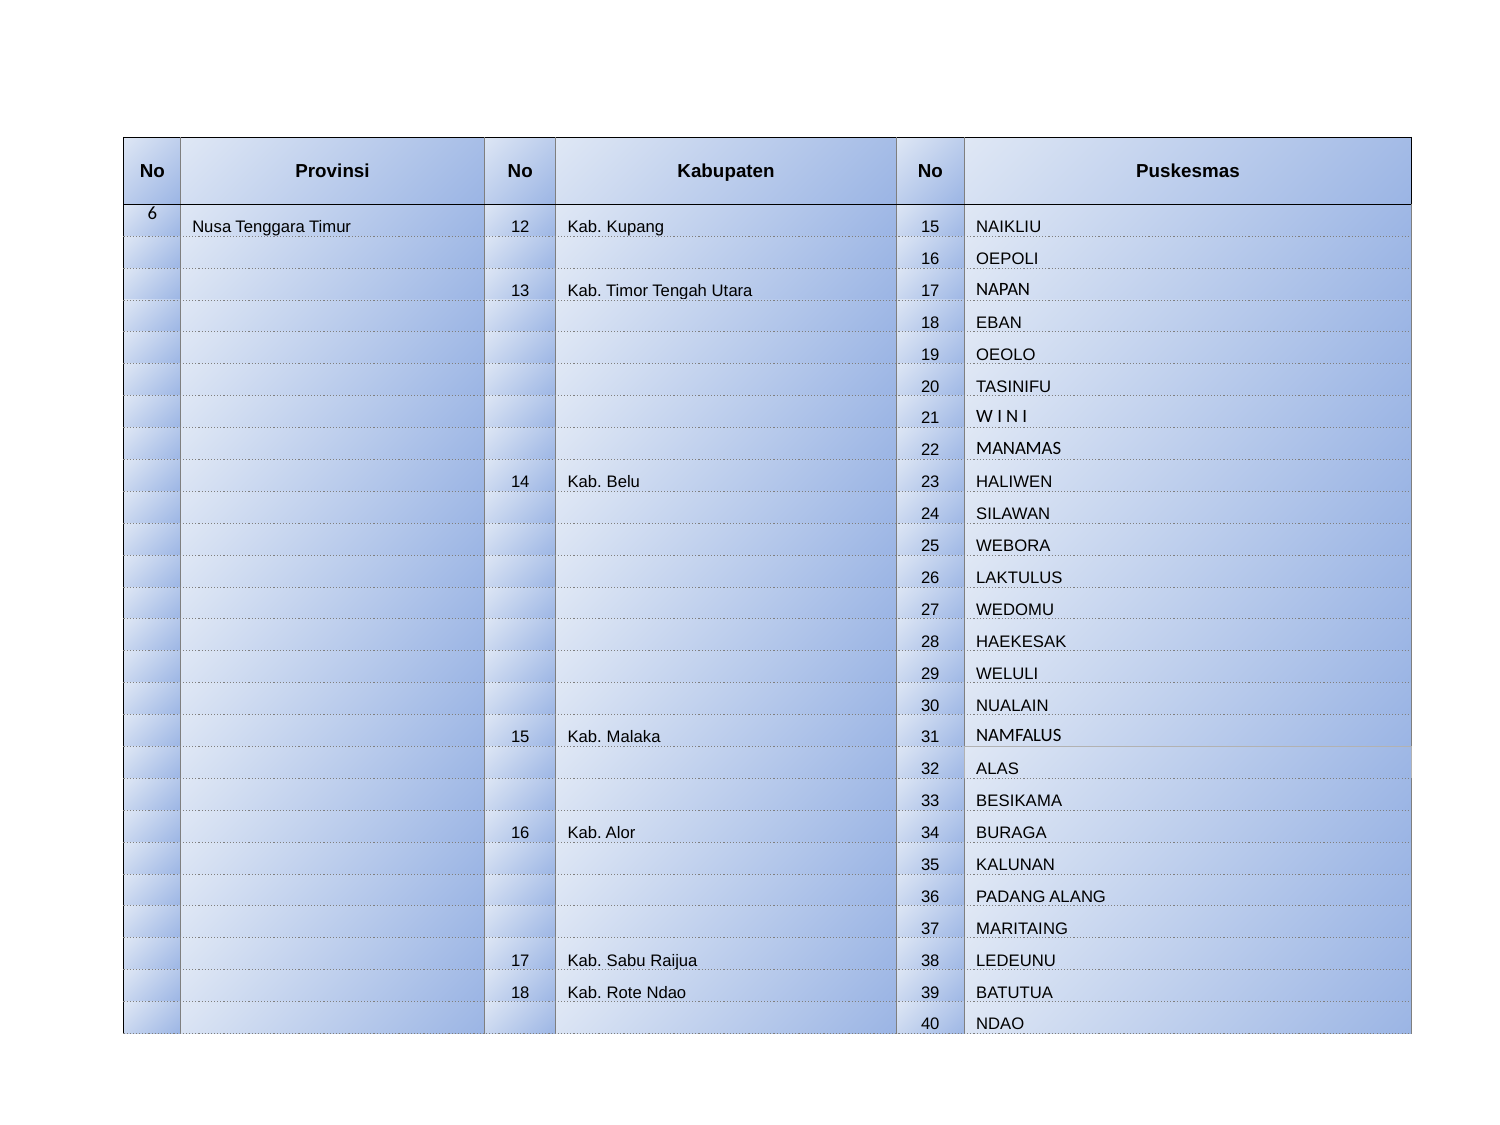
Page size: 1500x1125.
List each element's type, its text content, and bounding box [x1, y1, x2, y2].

table_cell [556, 874, 896, 906]
table_cell [181, 300, 484, 332]
table_cell 19 [897, 332, 964, 364]
table_cell [485, 874, 555, 906]
table_cell [124, 428, 180, 459]
table_cell [124, 300, 180, 332]
table_cell [181, 651, 484, 683]
table_cell [485, 236, 555, 268]
table_cell 29 [897, 651, 964, 683]
table_cell [485, 651, 555, 683]
table_header No [897, 138, 964, 204]
table_cell 38 [897, 938, 964, 970]
table_cell PADANG ALANG [965, 874, 1411, 906]
table_cell [181, 938, 484, 970]
table_cell NAIKLIU [965, 205, 1411, 236]
table_cell NUALAIN [965, 683, 1411, 715]
table_cell OEPOLI [965, 236, 1411, 268]
table_cell 36 [897, 874, 964, 906]
table_cell [181, 746, 484, 778]
table_cell [181, 396, 484, 428]
table_cell [485, 778, 555, 810]
table_cell [124, 970, 180, 1002]
table_cell BURAGA [965, 810, 1411, 842]
table_header Provinsi [181, 138, 484, 204]
table_cell [556, 1002, 896, 1033]
table_cell [485, 300, 555, 332]
table_cell Kab. Belu [556, 459, 896, 491]
table_cell [124, 906, 180, 938]
table_cell [124, 523, 180, 555]
table_cell LEDEUNU [965, 938, 1411, 970]
table_cell [124, 938, 180, 970]
table_cell [124, 587, 180, 619]
table_cell [485, 1002, 555, 1033]
table_cell [485, 619, 555, 651]
table_cell 22 [897, 428, 964, 459]
table_cell 24 [897, 491, 964, 523]
table_cell [485, 364, 555, 396]
table_cell [556, 491, 896, 523]
table_cell BATUTUA [965, 970, 1411, 1002]
table_cell [181, 715, 484, 746]
table_cell 32 [897, 746, 964, 778]
table_cell [556, 683, 896, 715]
table_cell NAPAN [965, 268, 1411, 300]
table_cell LAKTULUS [965, 555, 1411, 587]
table_cell [181, 332, 484, 364]
table_cell 31 [897, 715, 964, 746]
table_cell [124, 619, 180, 651]
table_cell [181, 555, 484, 587]
table_cell [124, 651, 180, 683]
table_cell 16 [897, 236, 964, 268]
table_cell [181, 842, 484, 874]
table_header No [124, 138, 180, 204]
table_cell [124, 459, 180, 491]
table_cell [181, 459, 484, 491]
table_cell 13 [485, 268, 555, 300]
table_cell SILAWAN [965, 491, 1411, 523]
table_cell [181, 364, 484, 396]
table_cell [124, 268, 180, 300]
table_cell Kab. Kupang [556, 205, 896, 236]
table_cell Nusa Tenggara Timur [181, 205, 484, 236]
table_cell [181, 428, 484, 459]
table_cell [124, 236, 180, 268]
table_header Kabupaten [556, 138, 896, 204]
table_cell ALAS [965, 747, 1411, 778]
table_cell [556, 428, 896, 459]
table_cell [124, 715, 180, 746]
table_cell [485, 587, 555, 619]
table_cell KALUNAN [965, 842, 1411, 874]
table_cell [556, 523, 896, 555]
table_cell 14 [485, 459, 555, 491]
table_cell [485, 683, 555, 715]
table_cell [556, 746, 896, 778]
table_cell [124, 683, 180, 715]
table_cell [556, 587, 896, 619]
table_cell [124, 874, 180, 906]
table_cell MANAMAS [965, 428, 1411, 459]
table_cell EBAN [965, 300, 1411, 332]
table_cell MARITAING [965, 906, 1411, 938]
table_cell 15 [897, 205, 964, 236]
table_cell [485, 746, 555, 778]
table_cell [181, 778, 484, 810]
table_cell [181, 619, 484, 651]
table_cell [124, 1002, 180, 1033]
table_cell [181, 906, 484, 938]
table_cell [556, 778, 896, 810]
table_cell [181, 236, 484, 268]
table_cell 21 [897, 396, 964, 428]
table_cell [124, 555, 180, 587]
table_cell WEDOMU [965, 587, 1411, 619]
table_cell [181, 970, 484, 1002]
table_cell [124, 491, 180, 523]
table_cell 23 [897, 459, 964, 491]
table_cell [485, 396, 555, 428]
table_cell [181, 523, 484, 555]
table_cell [556, 842, 896, 874]
table_cell 17 [897, 268, 964, 300]
table_cell [124, 396, 180, 428]
table_cell [556, 906, 896, 938]
table_cell [124, 778, 180, 810]
table_cell [485, 555, 555, 587]
table_cell Kab. Rote Ndao [556, 970, 896, 1002]
table_cell [181, 268, 484, 300]
table_cell 16 [485, 810, 555, 842]
table_cell [181, 491, 484, 523]
table_cell NAMFALUS [965, 715, 1411, 746]
table_cell [181, 1002, 484, 1033]
table_cell 34 [897, 810, 964, 842]
table_cell 35 [897, 842, 964, 874]
table_cell [181, 587, 484, 619]
table_cell [556, 300, 896, 332]
table_cell WEBORA [965, 523, 1411, 555]
table_cell 18 [485, 970, 555, 1002]
table_cell [181, 683, 484, 715]
table_cell [556, 619, 896, 651]
table_cell 18 [897, 300, 964, 332]
table_cell 40 [897, 1002, 964, 1033]
table_cell HALIWEN [965, 459, 1411, 491]
table_cell [485, 906, 555, 938]
table_cell W I N I [965, 396, 1411, 428]
table_header No [485, 138, 555, 204]
table_cell [124, 332, 180, 364]
table_cell OEOLO [965, 332, 1411, 364]
table_cell 37 [897, 906, 964, 938]
table_cell 20 [897, 364, 964, 396]
table_cell [181, 810, 484, 842]
table_cell 15 [485, 715, 555, 746]
table_cell 26 [897, 555, 964, 587]
table_cell TASINIFU [965, 364, 1411, 396]
table_cell [556, 555, 896, 587]
table_cell [124, 842, 180, 874]
table_cell [556, 651, 896, 683]
table_cell 28 [897, 619, 964, 651]
table_cell Kab. Alor [556, 810, 896, 842]
table_cell 27 [897, 587, 964, 619]
table_cell 17 [485, 938, 555, 970]
table_cell HAEKESAK [965, 619, 1411, 651]
table_cell [485, 523, 555, 555]
table_cell Kab. Sabu Raijua [556, 938, 896, 970]
table_cell 25 [897, 523, 964, 555]
table_cell 30 [897, 683, 964, 715]
table_cell Kab. Timor Tengah Utara [556, 268, 896, 300]
table_cell BESIKAMA [965, 778, 1411, 810]
table_cell [124, 746, 180, 778]
table_cell [485, 428, 555, 459]
table_cell 33 [897, 778, 964, 810]
table_cell Kab. Malaka [556, 715, 896, 746]
table_cell 6 [124, 205, 180, 236]
table_cell WELULI [965, 651, 1411, 683]
table_cell [556, 332, 896, 364]
table_cell [181, 874, 484, 906]
table_cell [556, 364, 896, 396]
table_cell 12 [485, 205, 555, 236]
table_cell [485, 332, 555, 364]
table_cell [485, 491, 555, 523]
table_cell [124, 364, 180, 396]
table_cell 39 [897, 970, 964, 1002]
table_cell [485, 842, 555, 874]
table_cell NDAO [965, 1002, 1411, 1033]
table_cell [124, 810, 180, 842]
table_cell [556, 236, 896, 268]
table_header Puskesmas [965, 138, 1411, 204]
table_cell [556, 396, 896, 428]
